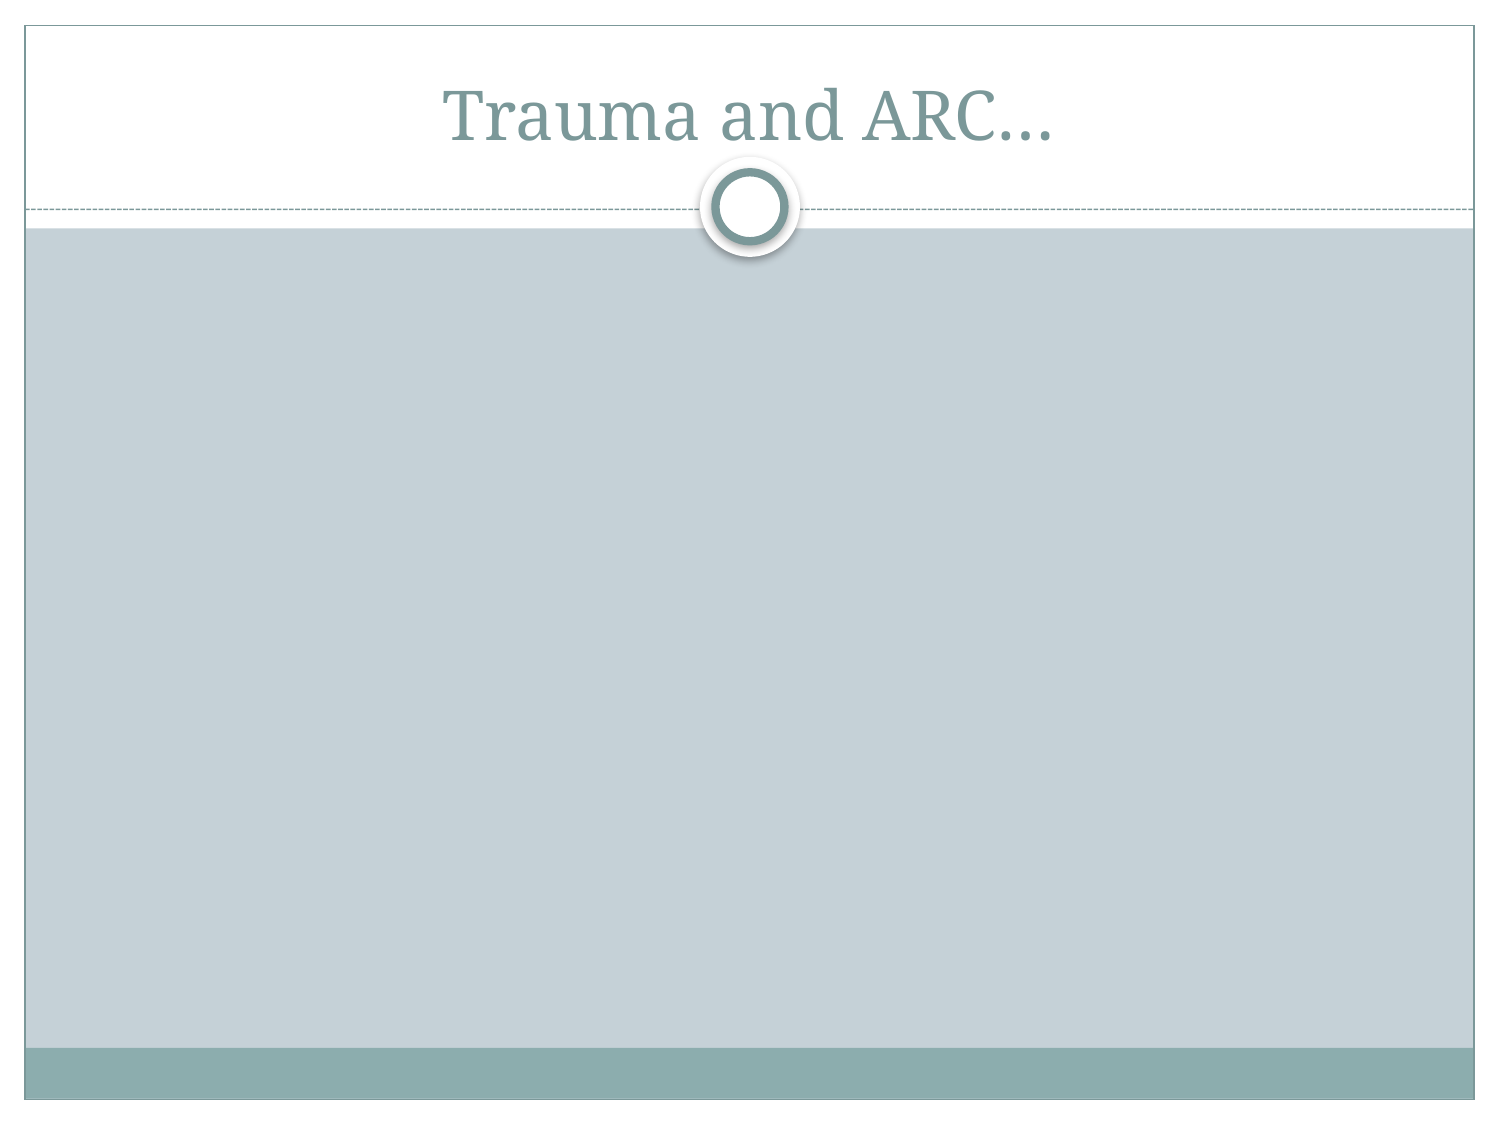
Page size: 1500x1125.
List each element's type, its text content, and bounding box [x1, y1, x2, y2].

title Trauma and ARC… [49, 37, 1450, 162]
